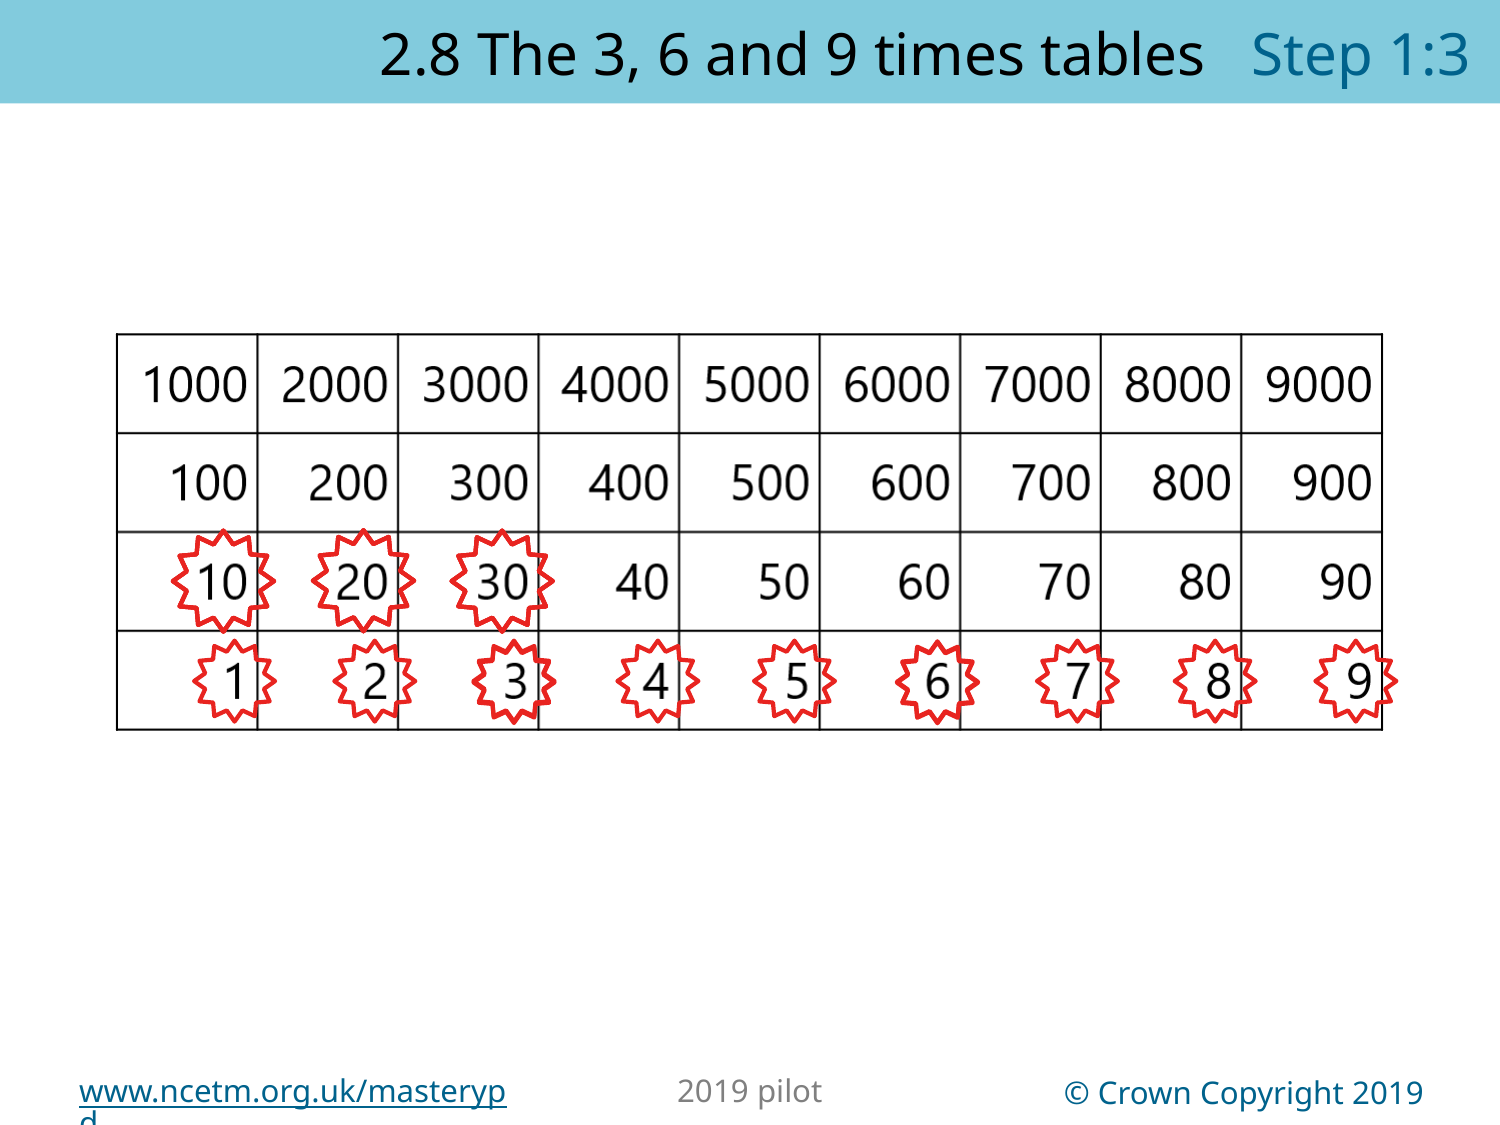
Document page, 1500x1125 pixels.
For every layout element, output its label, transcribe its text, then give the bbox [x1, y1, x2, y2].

picture [115, 333, 1385, 740]
list 2.8 The 3, 6 and 9 times tables Step 1:3 [0, 0, 1500, 104]
text_box [1389, 675, 1397, 687]
